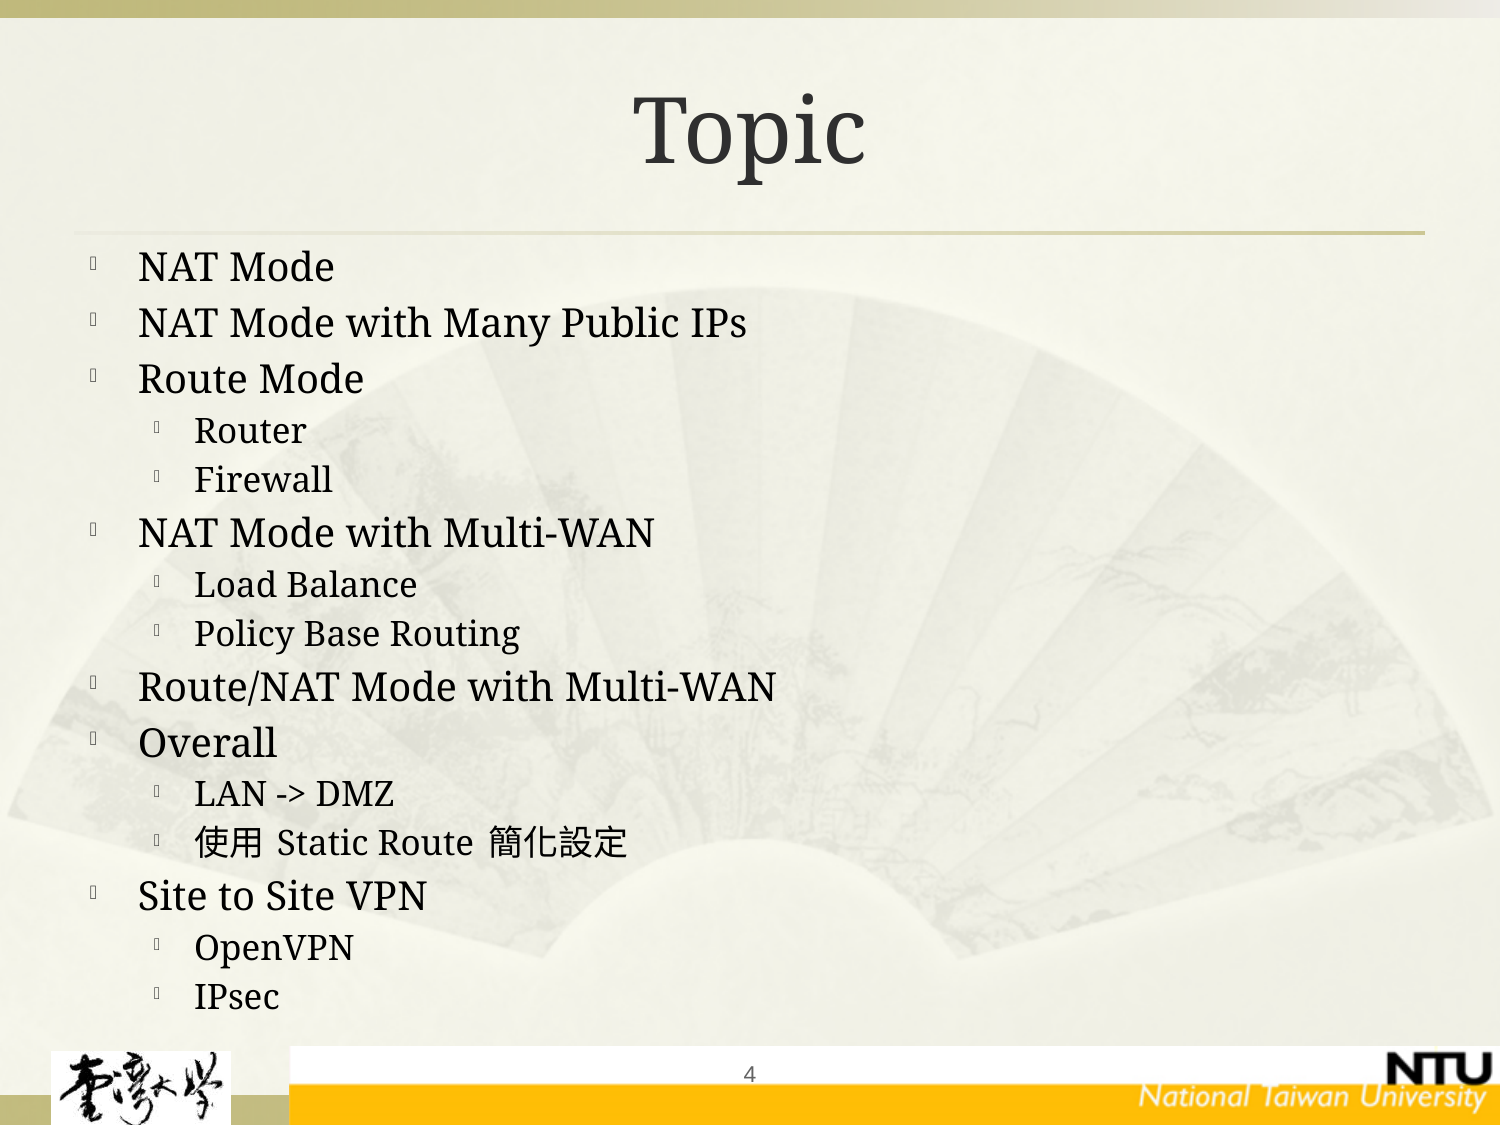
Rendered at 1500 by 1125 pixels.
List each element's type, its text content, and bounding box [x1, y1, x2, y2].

list NAT Mode NAT Mode with Many Public IPs Route Mode Router Firewall NAT Mode with Multi-WAN Load Balance Policy Base Routing Route/NAT Mode with Multi-WAN Overall LAN -> DMZ 使用 Static Route 簡化設定 Site to Site VPN OpenVPN IPsec [75, 234, 1425, 1032]
picture [51, 1051, 231, 1125]
title Topic [75, 45, 1425, 209]
slide_number 4 [675, 1050, 825, 1097]
picture [289, 1046, 1500, 1125]
